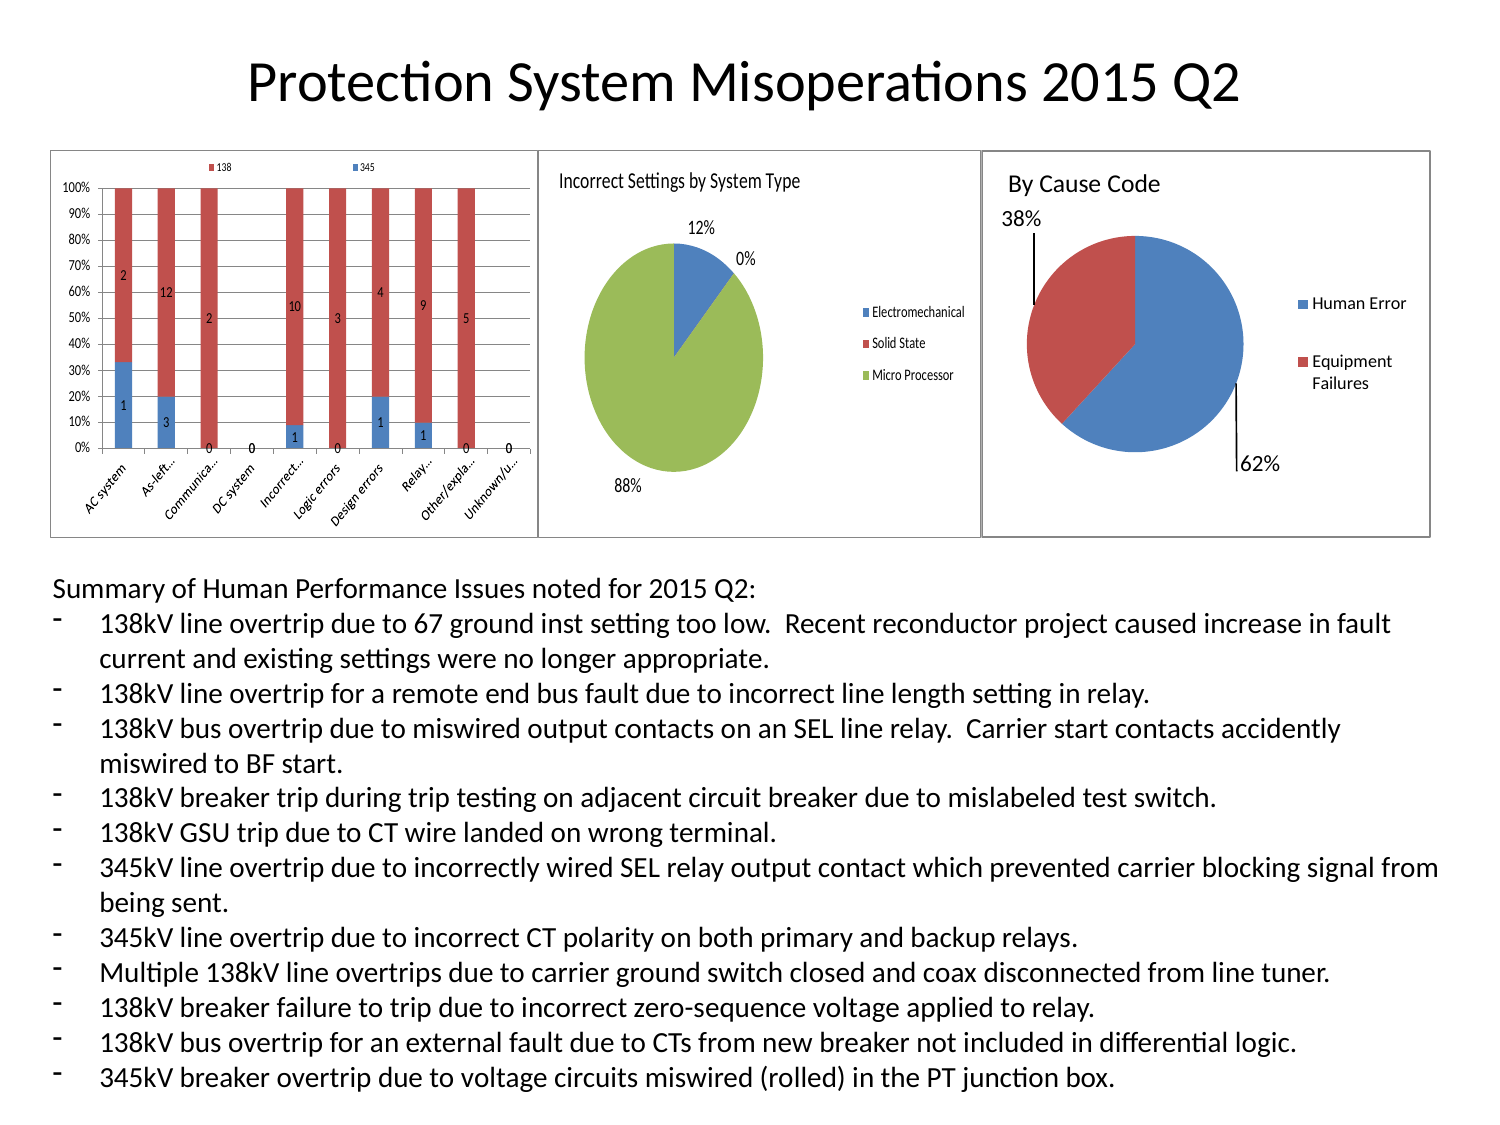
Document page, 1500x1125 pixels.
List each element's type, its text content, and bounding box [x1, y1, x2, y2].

text_box Protection System Misoperations 2015 Q2 [62, 2, 1427, 148]
picture [49, 149, 1432, 538]
text_box Summary of Human Performance Issues noted for 2015 Q2: 138kV line overtrip due to 67 ground inst setting too low. Recent reconductor project caused increase in fault current and existing settings were no longer appropriate. 138kV line overtrip for a remote end bus fault due to incorrect line length setting in relay. 138kV bus overtrip due to miswired output contacts on an SEL line relay. Carrier start contacts accidently miswired to BF start. 138kV breaker trip during trip testing on adjacent circuit breaker due to mislabeled test switch. 138kV GSU trip due to CT wire landed on wrong terminal. 345kV line overtrip due to incorrectly wired SEL relay output contact which prevented carrier blocking signal from being sent. 345kV line overtrip due to incorrect CT polarity on both primary and backup relays. Multiple 138kV line overtrips due to carrier ground switch closed and coax disconnected from line tuner. 138kV breaker failure to trip due to incorrect zero-sequence voltage applied to relay. 138kV bus overtrip for an external fault due to CTs from new breaker not included in differential logic. 345kV breaker overtrip due to voltage circuits miswired (rolled) in the PT junction box. [37, 549, 1463, 1113]
